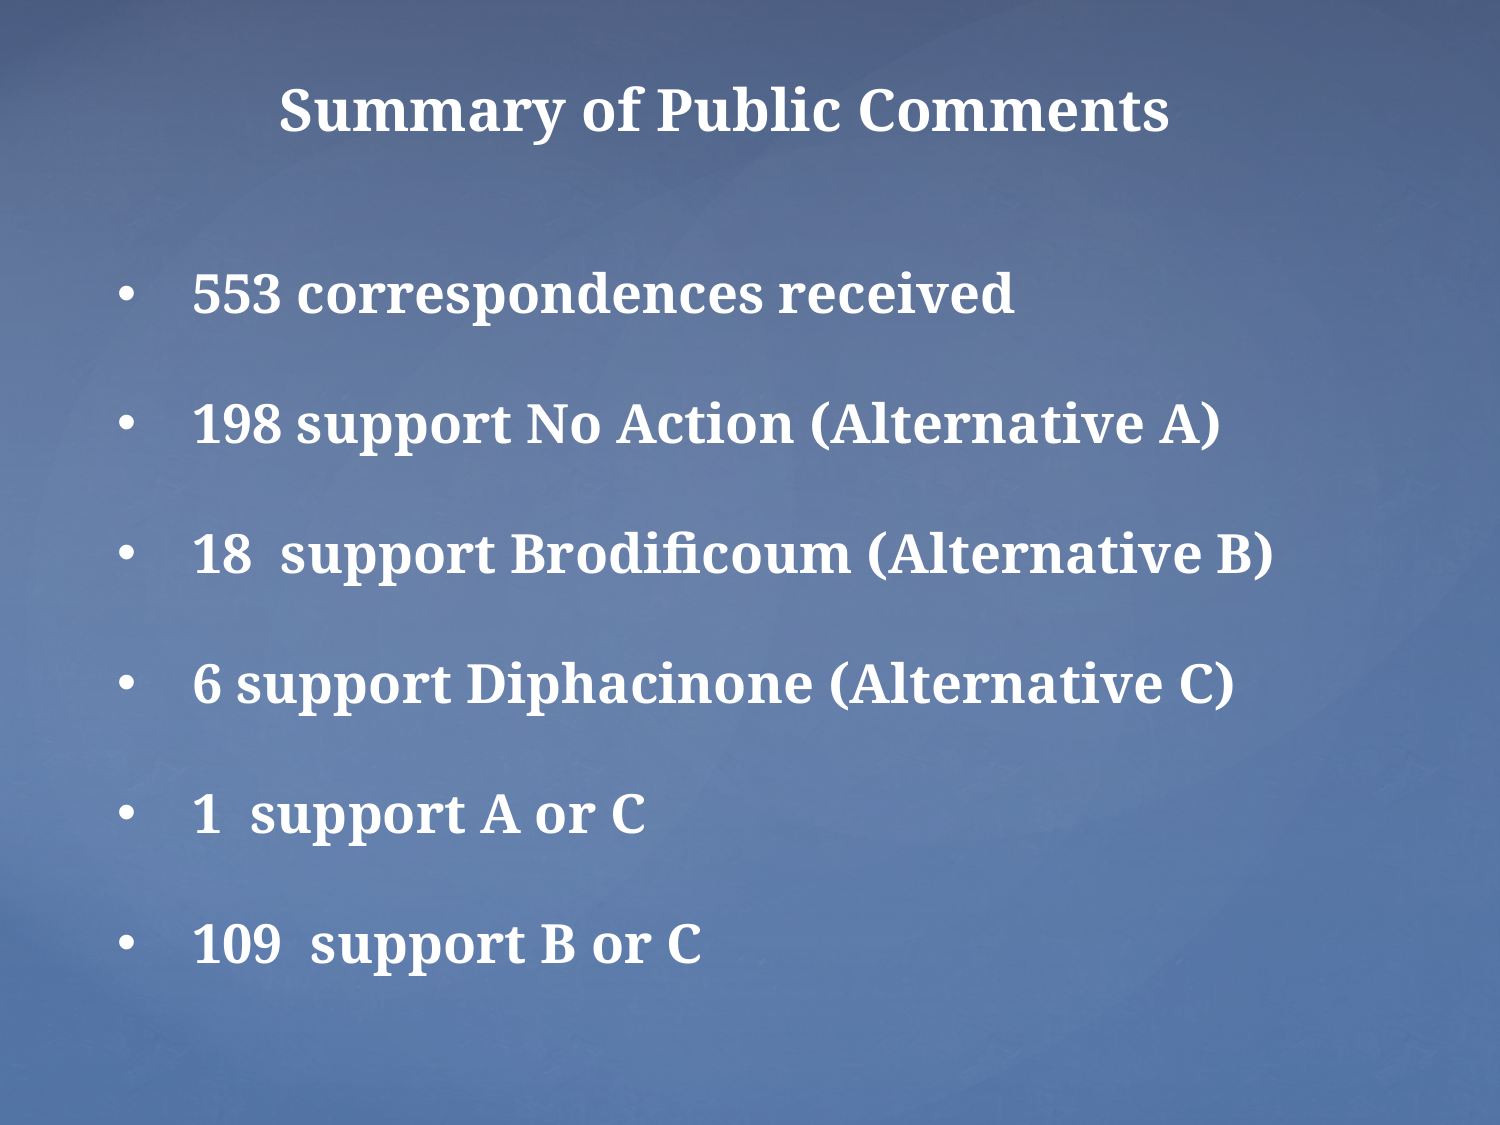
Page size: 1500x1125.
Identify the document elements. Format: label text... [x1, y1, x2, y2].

text_box Summary of Public Comments [61, 65, 1389, 151]
text_box 553 correspondences received 198 support No Action (Alternative A) 18 support Brodificoum (Alternative B) 6 support Diphacinone (Alternative C) 1 support A or C 109 support B or C [102, 187, 1292, 982]
